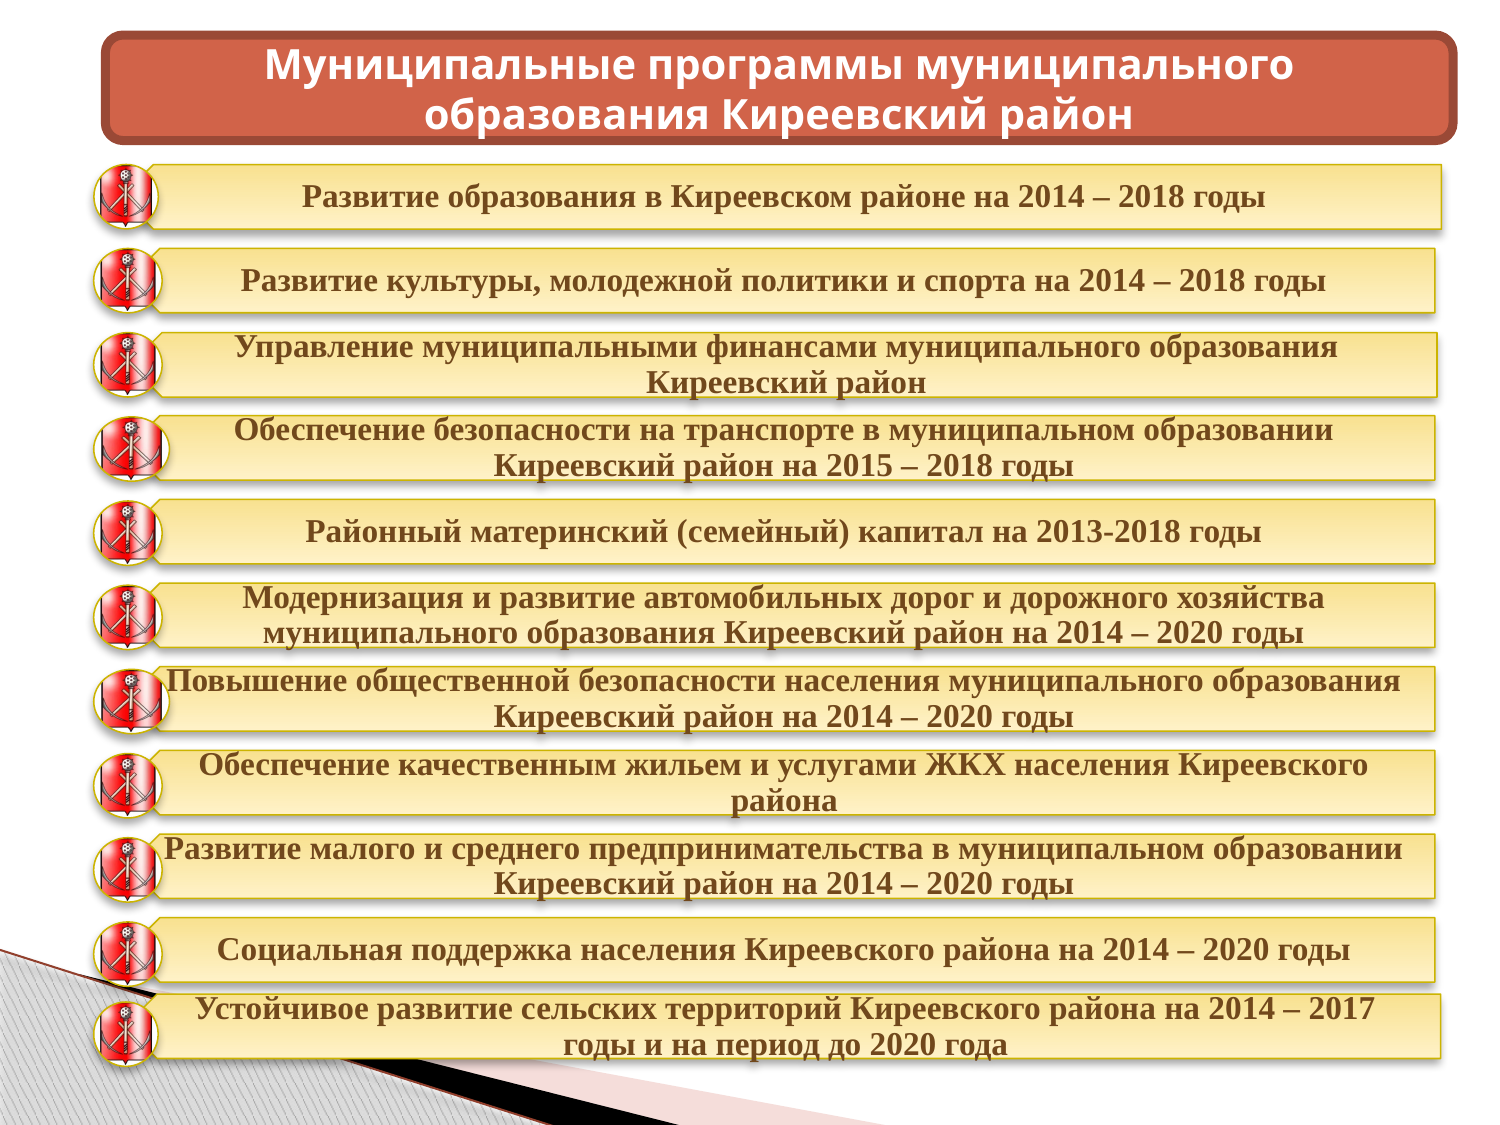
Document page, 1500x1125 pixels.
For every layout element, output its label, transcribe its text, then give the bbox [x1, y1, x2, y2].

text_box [93, 163, 1469, 1067]
text_box Муниципальные программы муниципального образования Киреевский район [100, 30, 1458, 146]
